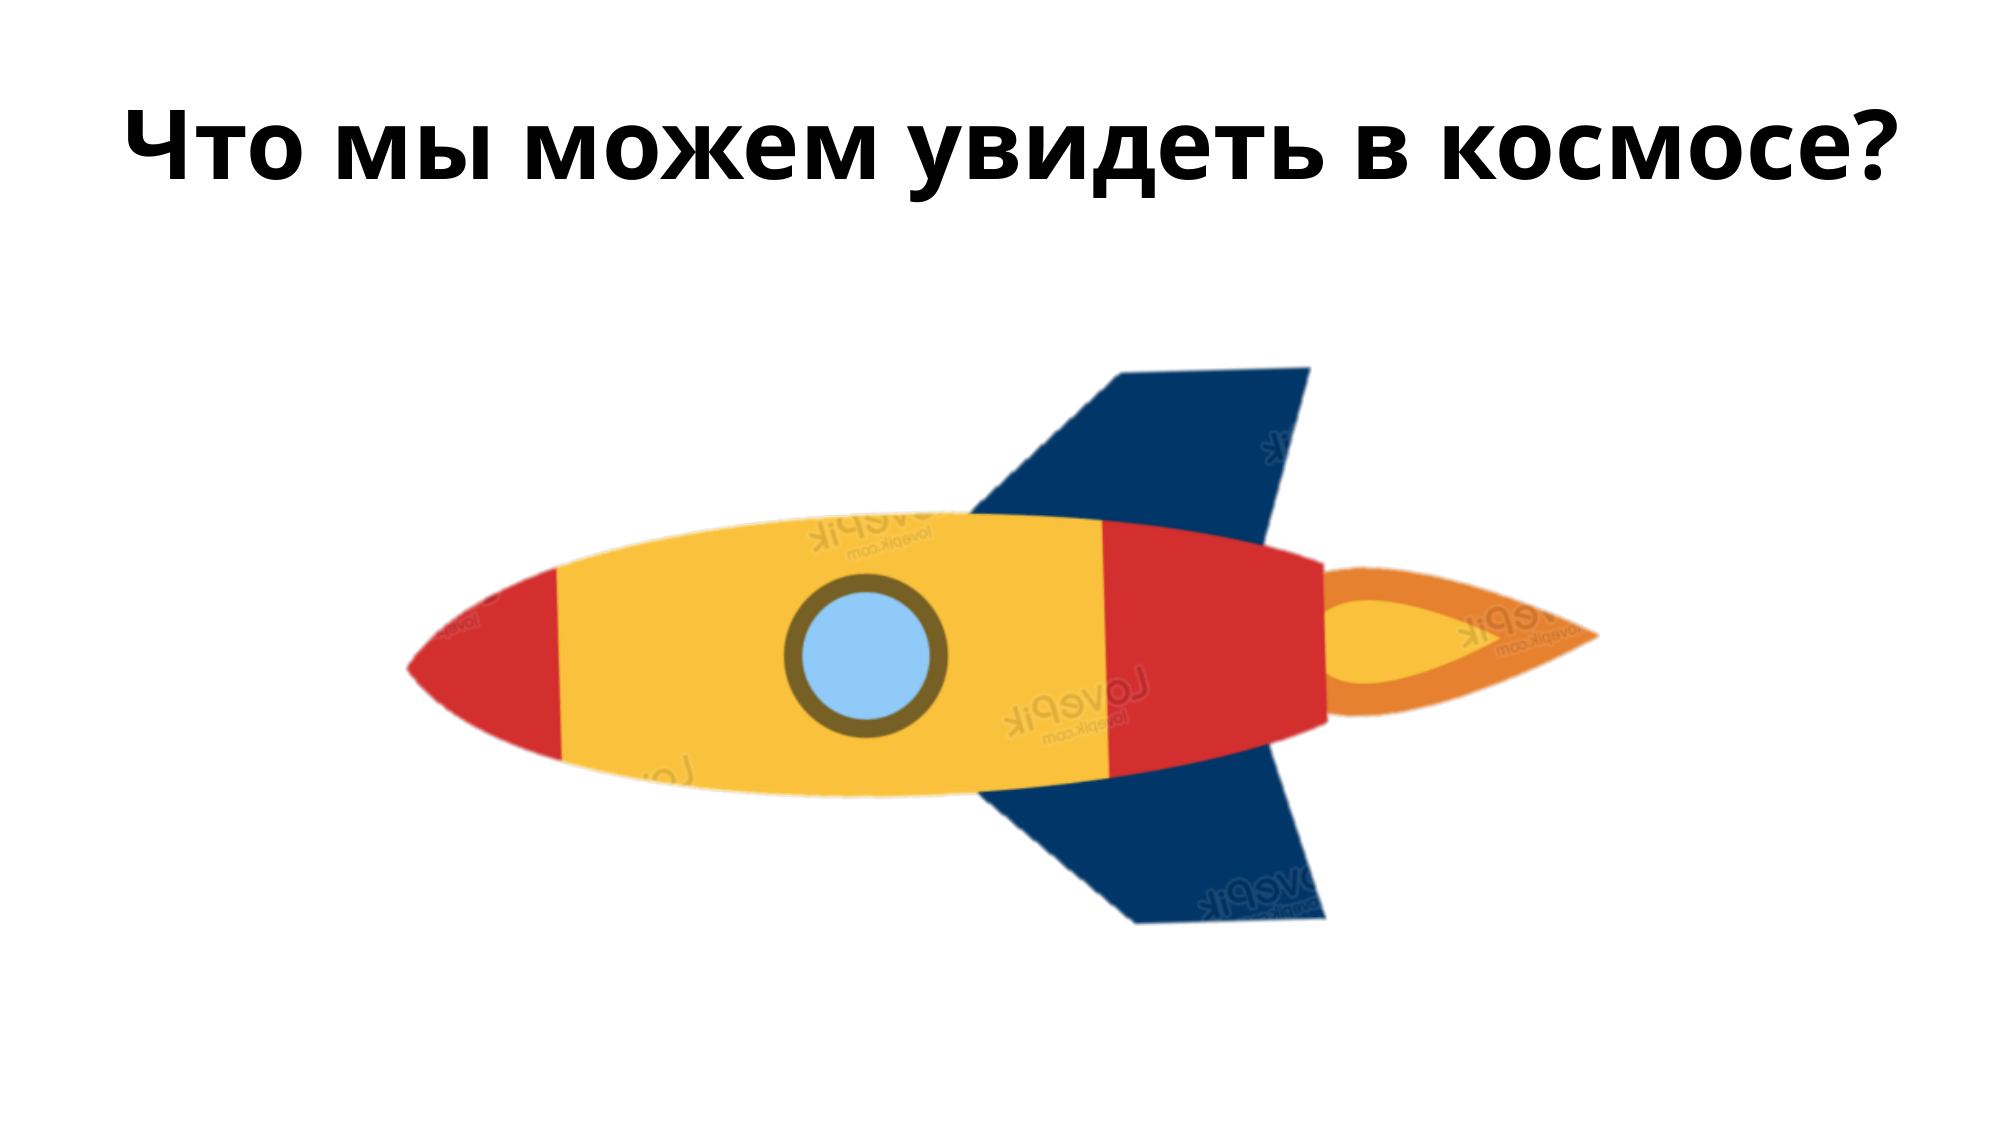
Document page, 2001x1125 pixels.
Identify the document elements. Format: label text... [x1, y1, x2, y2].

text_box Что мы можем увидеть в космосе? [88, 88, 422, 307]
text_box Что мы можем увидеть в космосе? [1578, 88, 1937, 307]
picture [186, 0, 1815, 1125]
